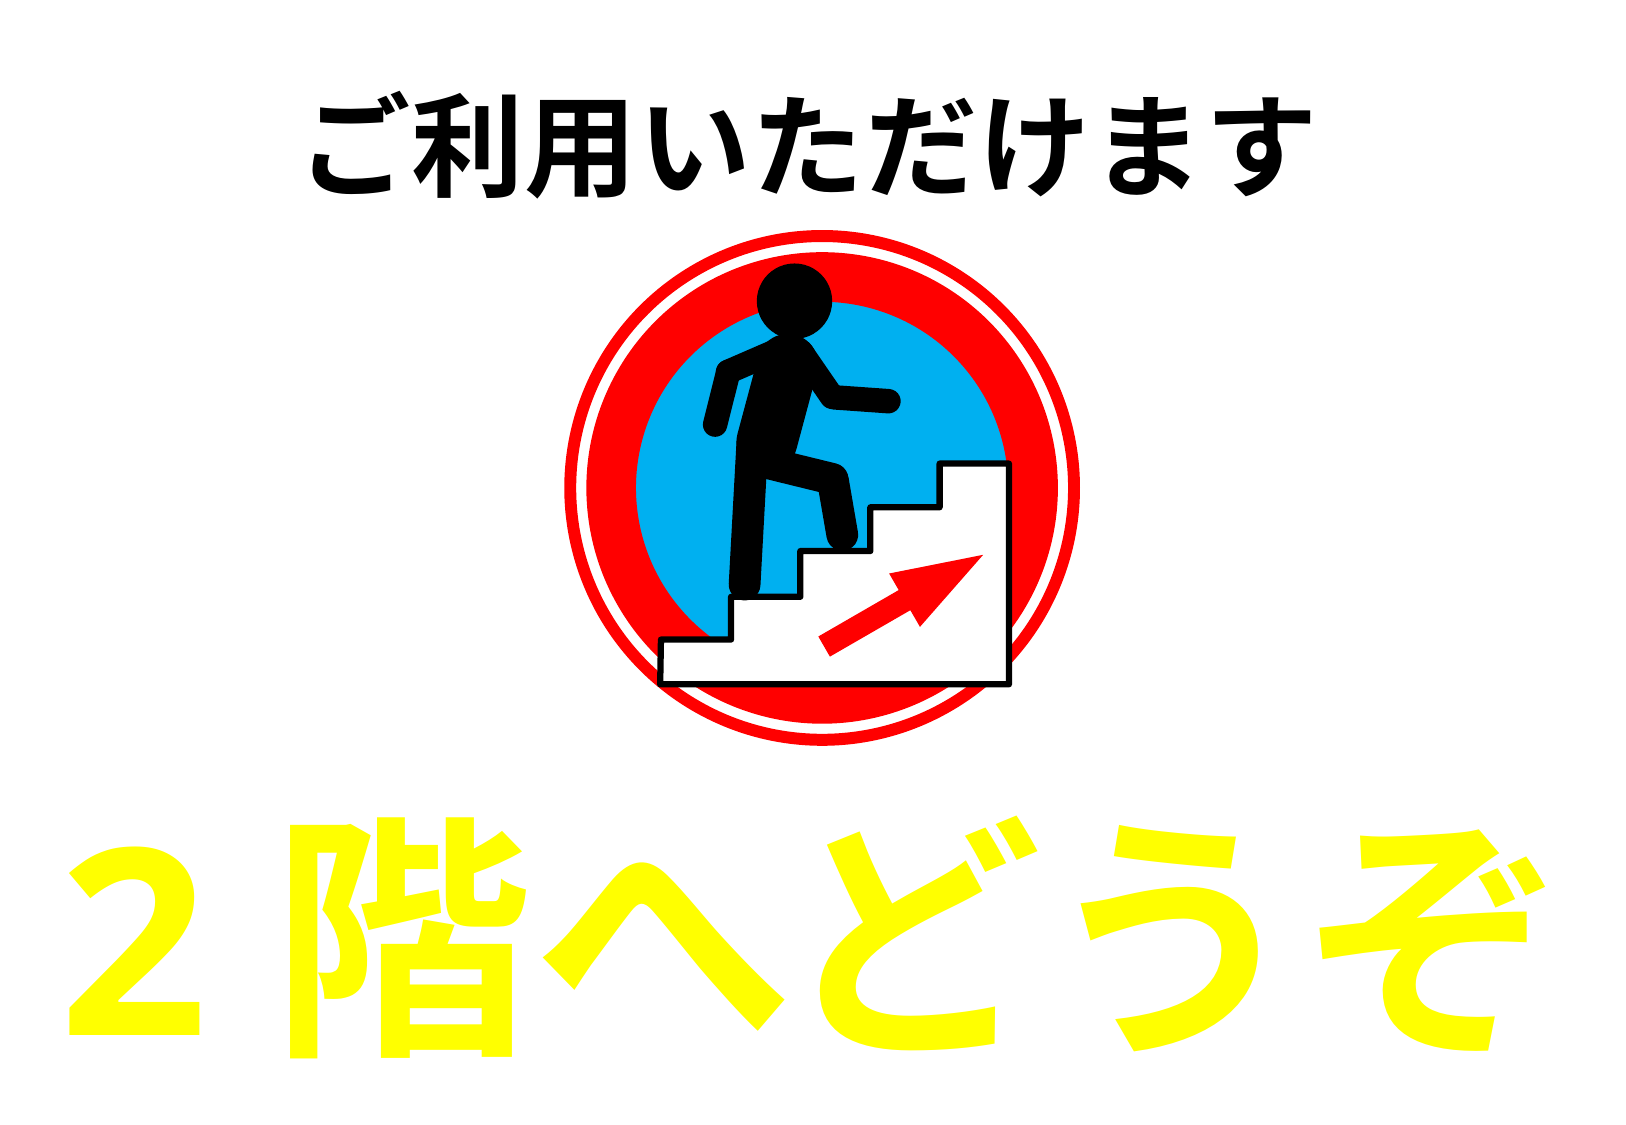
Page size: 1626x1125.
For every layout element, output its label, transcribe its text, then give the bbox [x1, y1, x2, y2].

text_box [564, 229, 1081, 747]
text_box 2階へどうぞ [0, 767, 1625, 1095]
text_box ご利用いただけます [0, 68, 1625, 218]
